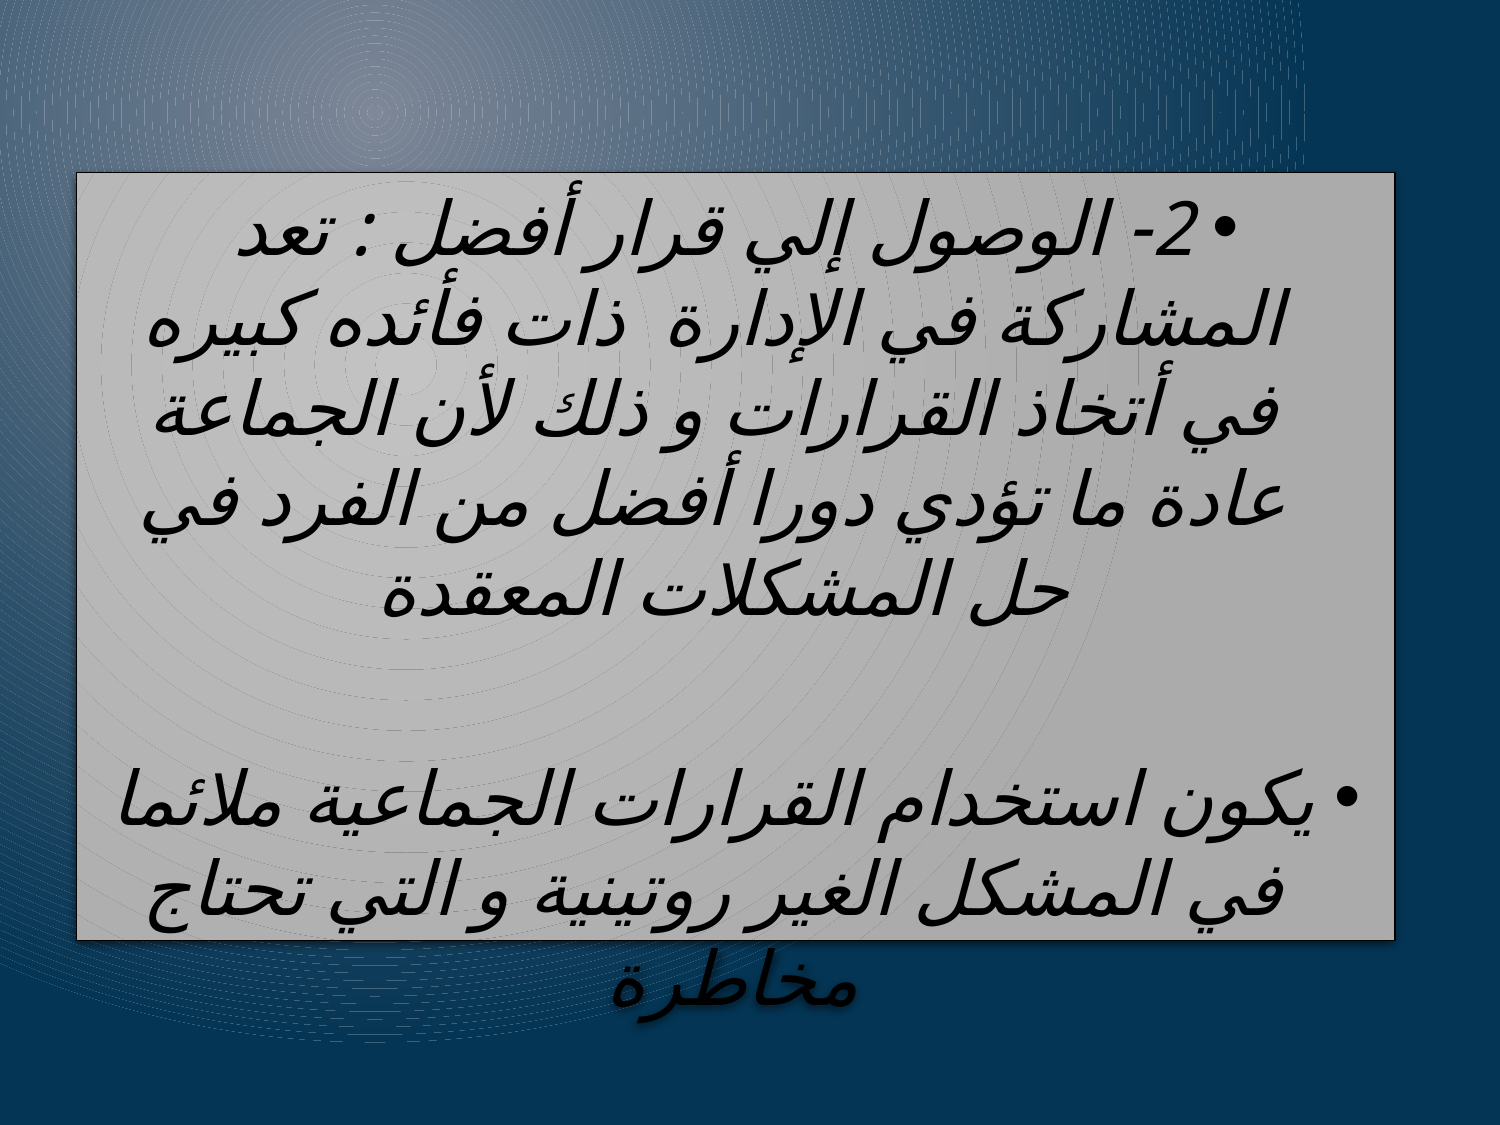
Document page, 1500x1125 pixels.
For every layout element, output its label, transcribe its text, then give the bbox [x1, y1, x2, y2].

list 2- الوصول إلي قرار أفضل : تعد المشاركة في الإدارة ذات فأئده كبيره في أتخاذ القرارات و ذلك لأن الجماعة عادة ما تؤدي دورا أفضل من الفرد في حل المشكلات المعقدة يكون استخدام القرارات الجماعية ملائما في المشكل الغير روتينية و التي تحتاج مخاطرة [76, 172, 1396, 941]
